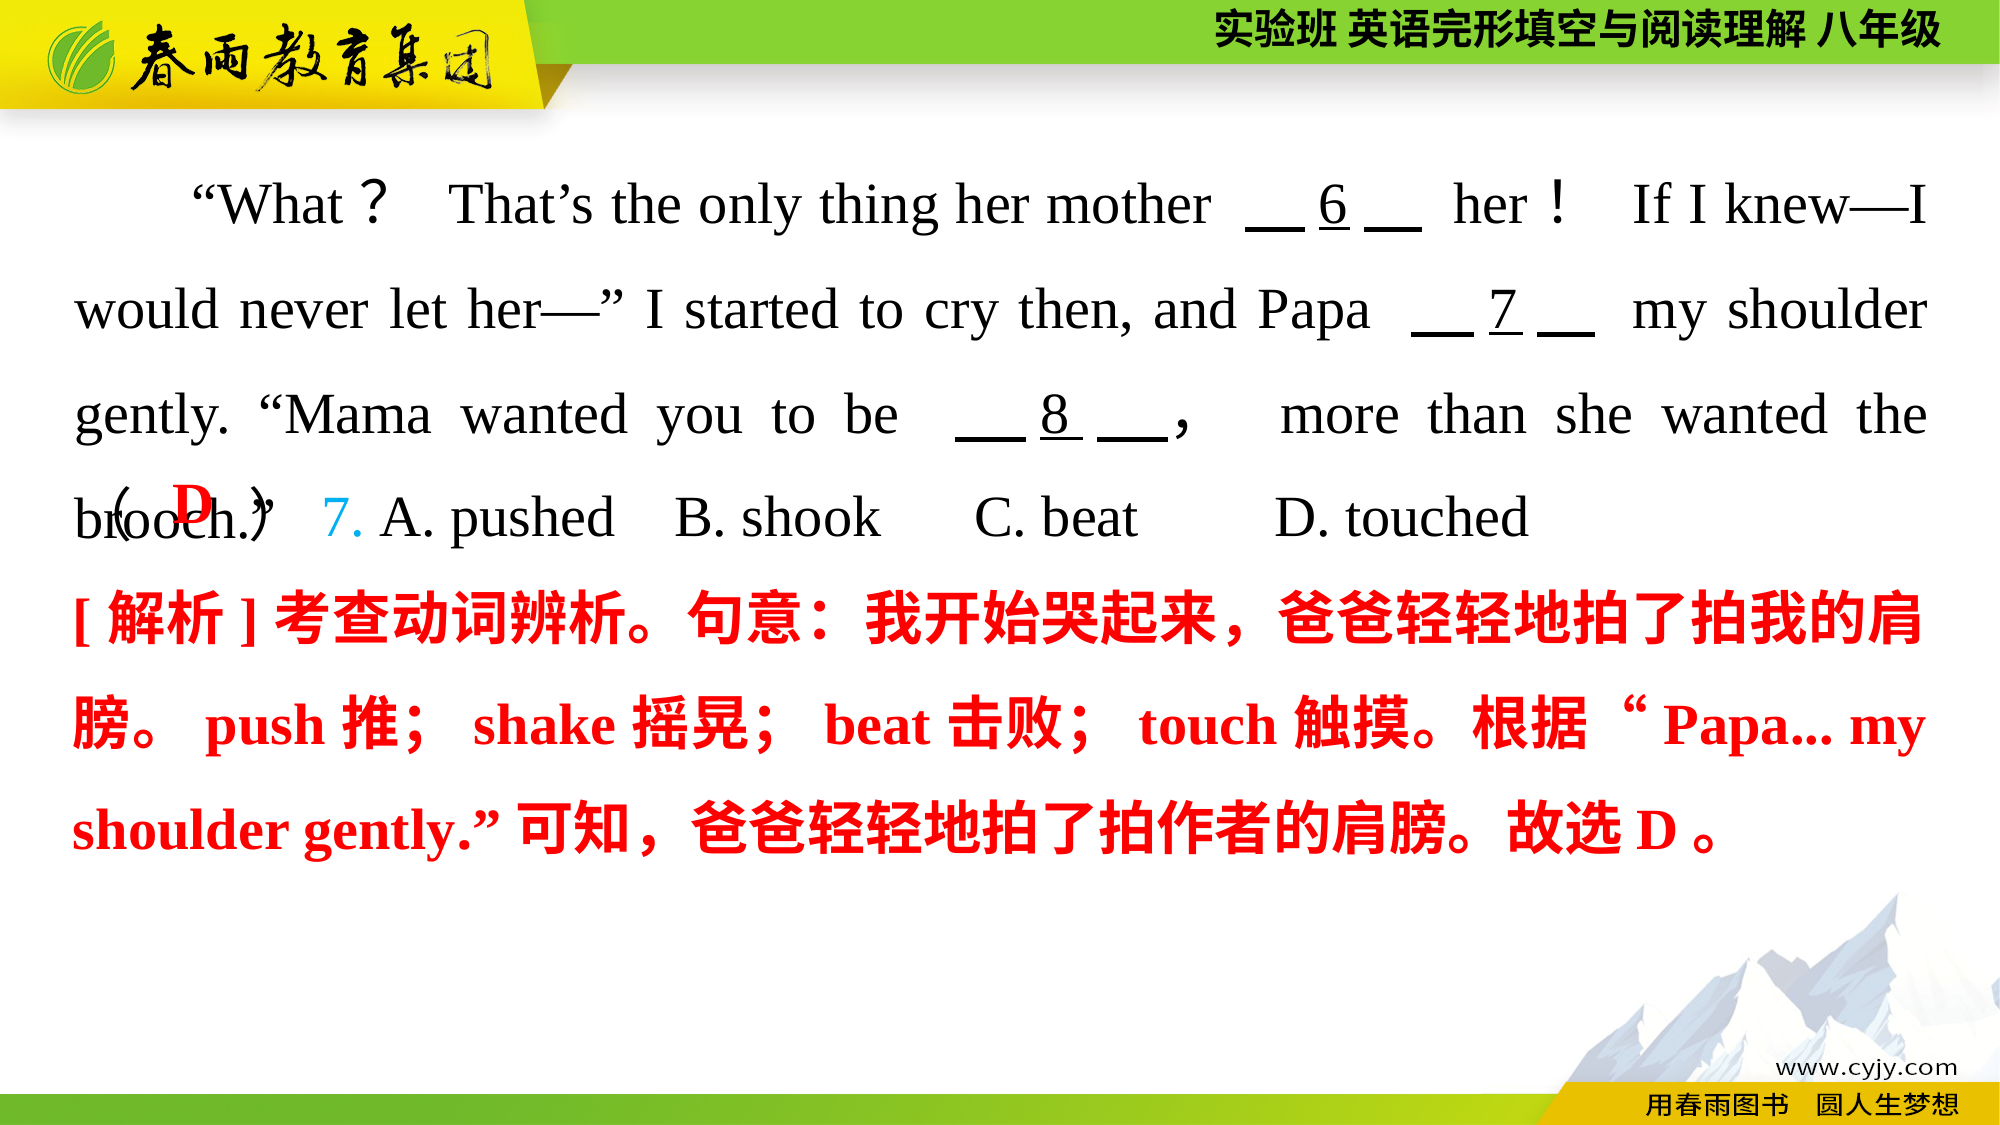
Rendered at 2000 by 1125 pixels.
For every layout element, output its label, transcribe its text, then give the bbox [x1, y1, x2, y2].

list “What？ That’s the only thing her mother 6 her！ If I knew—I would never let her—” I started to cry then, and Papa 7 my shoulder gently. “Mama wanted you to be 8 ， more than she wanted the brooch.” [59, 122, 1944, 435]
text_box （ ）7. A. pushed B. shook C. beat D. touched [59, 435, 1944, 556]
text_box D [157, 457, 230, 538]
text_box [解析]考查动词辨析。句意：我开始哭起来，爸爸轻轻地拍了拍我的肩膀。push推；shake摇晃；beat击败；touch触摸。根据“Papa... my shoulder gently.”可知，爸爸轻轻地拍了拍作者的肩膀。故选D。 [57, 538, 1942, 869]
picture [0, 0, 2000, 1125]
